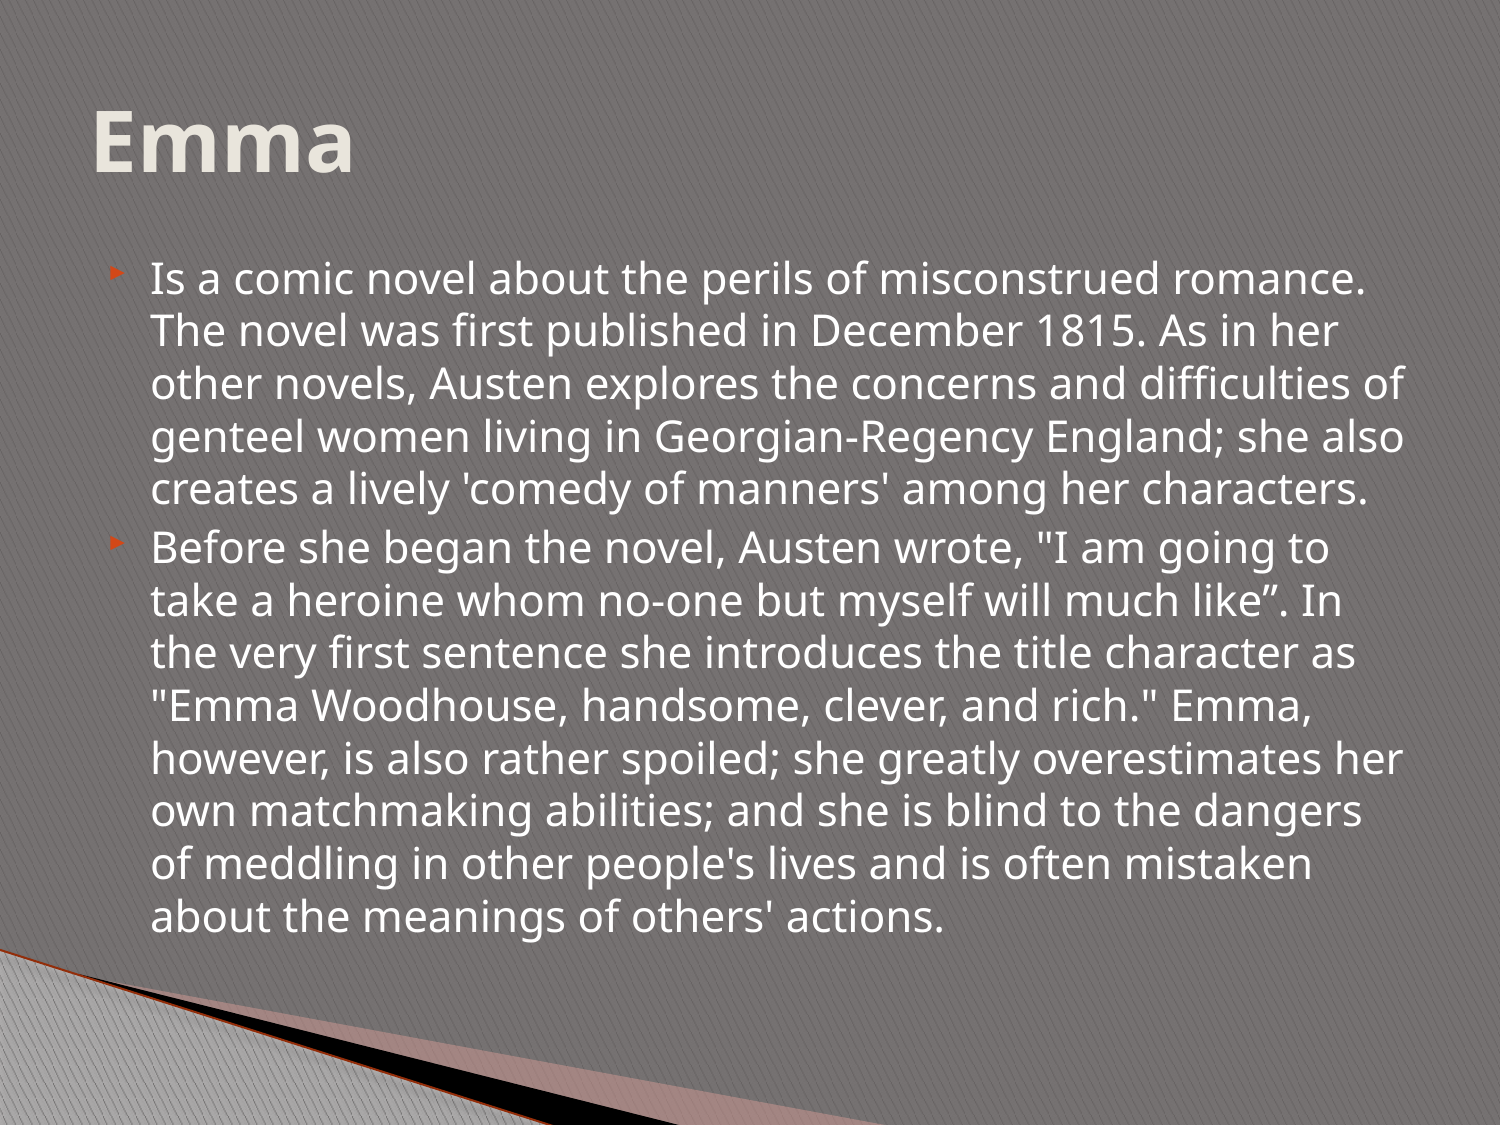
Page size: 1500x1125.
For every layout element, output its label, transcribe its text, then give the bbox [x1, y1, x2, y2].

list Is a comic novel about the perils of misconstrued romance. The novel was first published in December 1815. As in her other novels, Austen explores the concerns and difficulties of genteel women living in Georgian-Regency England; she also creates a lively 'comedy of manners' among her characters. Before she began the novel, Austen wrote, "I am going to take a heroine whom no-one but myself will much like”. In the very first sentence she introduces the title character as "Emma Woodhouse, handsome, clever, and rich." Emma, however, is also rather spoiled; she greatly overestimates her own matchmaking abilities; and she is blind to the dangers of meddling in other people's lives and is often mistaken about the meanings of others' actions. [75, 243, 1425, 986]
title Emma [75, 45, 1425, 233]
